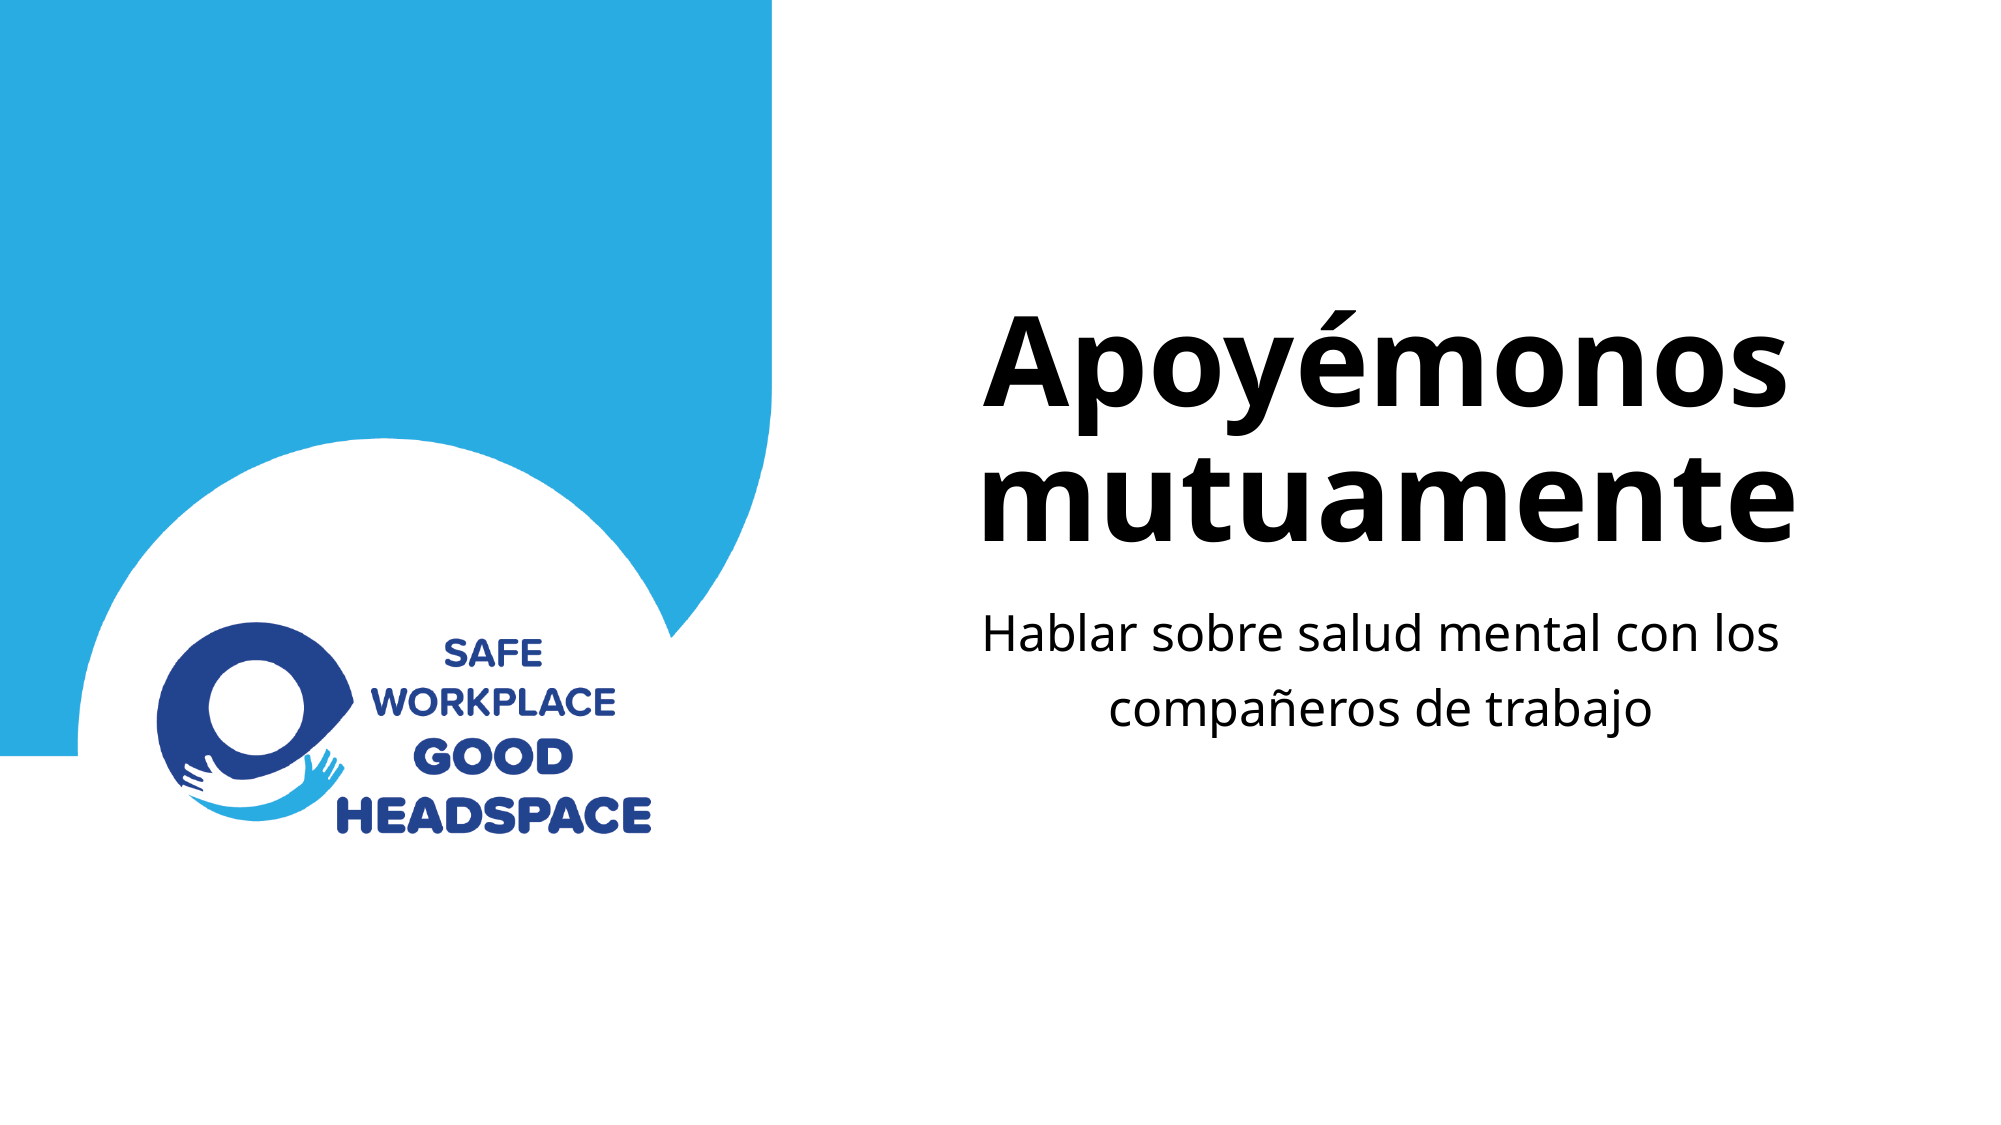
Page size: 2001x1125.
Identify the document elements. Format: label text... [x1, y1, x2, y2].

picture [0, 0, 2000, 1125]
title Apoyémonos mutuamente [793, 282, 1982, 576]
subtitle Hablar sobre salud mental con los compañeros de trabajo [793, 601, 1982, 873]
